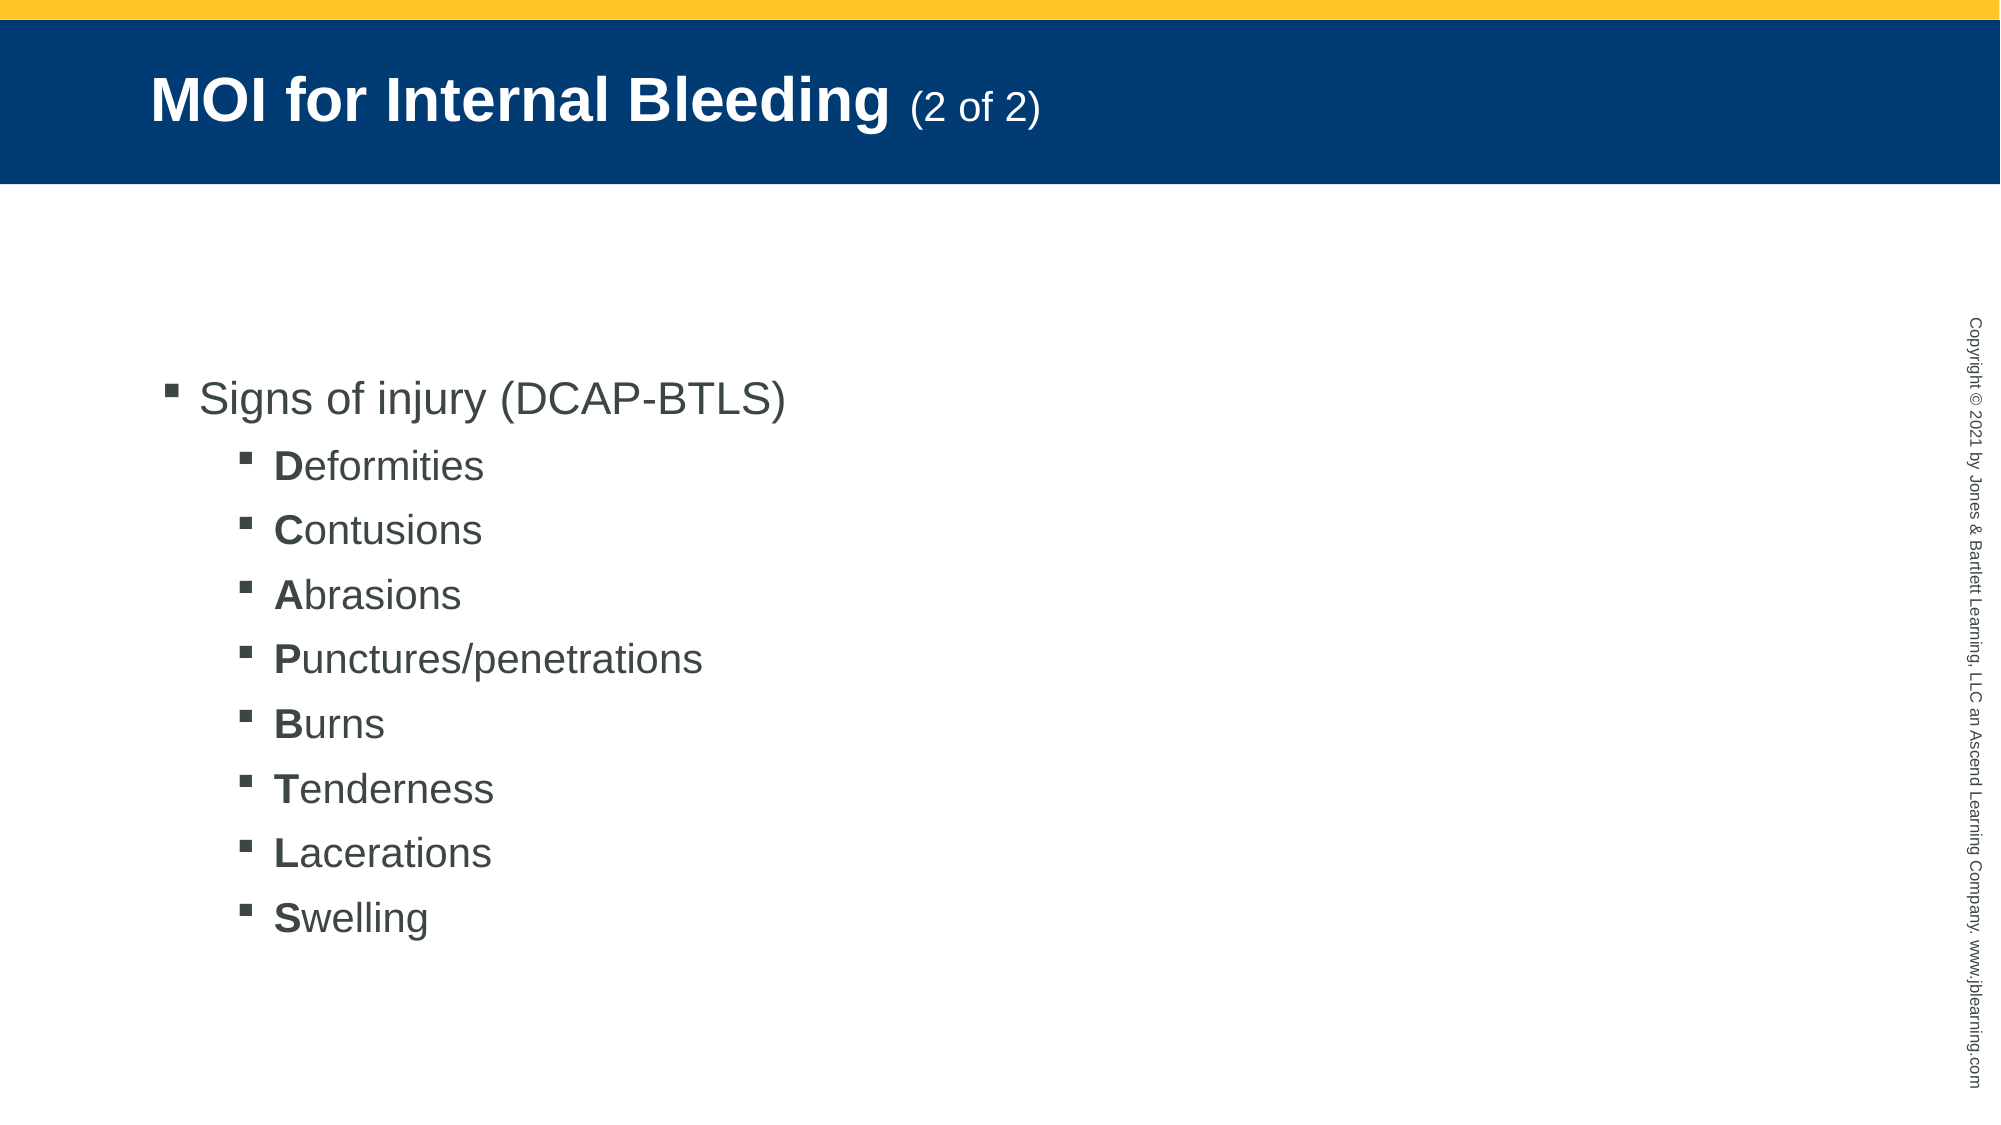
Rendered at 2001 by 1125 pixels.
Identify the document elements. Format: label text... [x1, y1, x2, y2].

list Signs of injury (DCAP-BTLS) Deformities Contusions Abrasions Punctures/penetrations Burns Tenderness Lacerations Swelling [146, 361, 1859, 1016]
title MOI for Internal Bleeding (2 of 2) [0, 19, 2000, 185]
